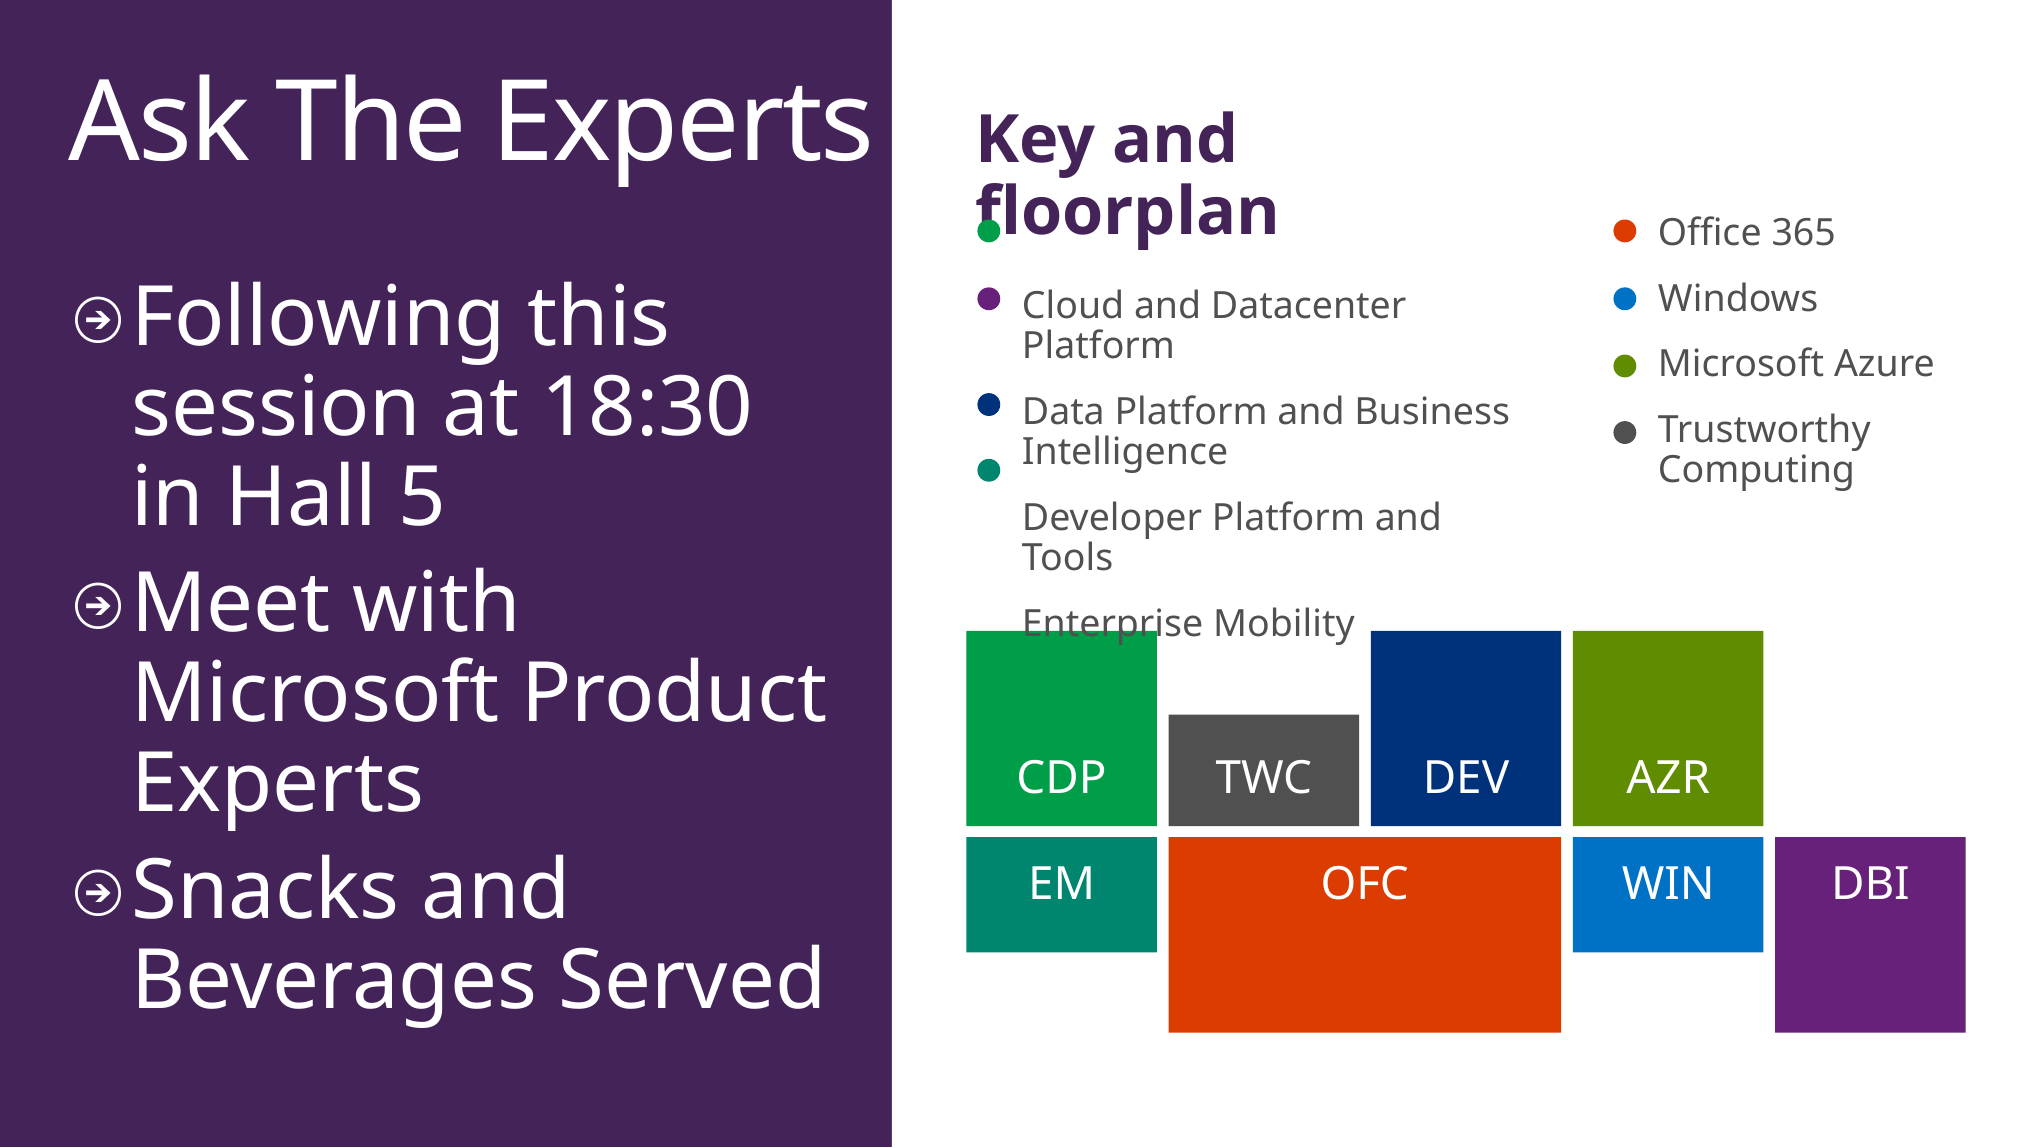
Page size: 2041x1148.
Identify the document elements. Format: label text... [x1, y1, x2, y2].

picture [75, 284, 134, 343]
title Ask The Experts [45, 48, 1996, 199]
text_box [944, 80, 1966, 521]
text_box [891, 0, 2041, 1148]
picture [75, 570, 134, 629]
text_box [966, 630, 1966, 1033]
list Following this session at 18:30 in Hall 5 Meet with Microsoft Product Experts Snacks and Beverages Served [45, 249, 863, 1086]
picture [75, 857, 134, 916]
